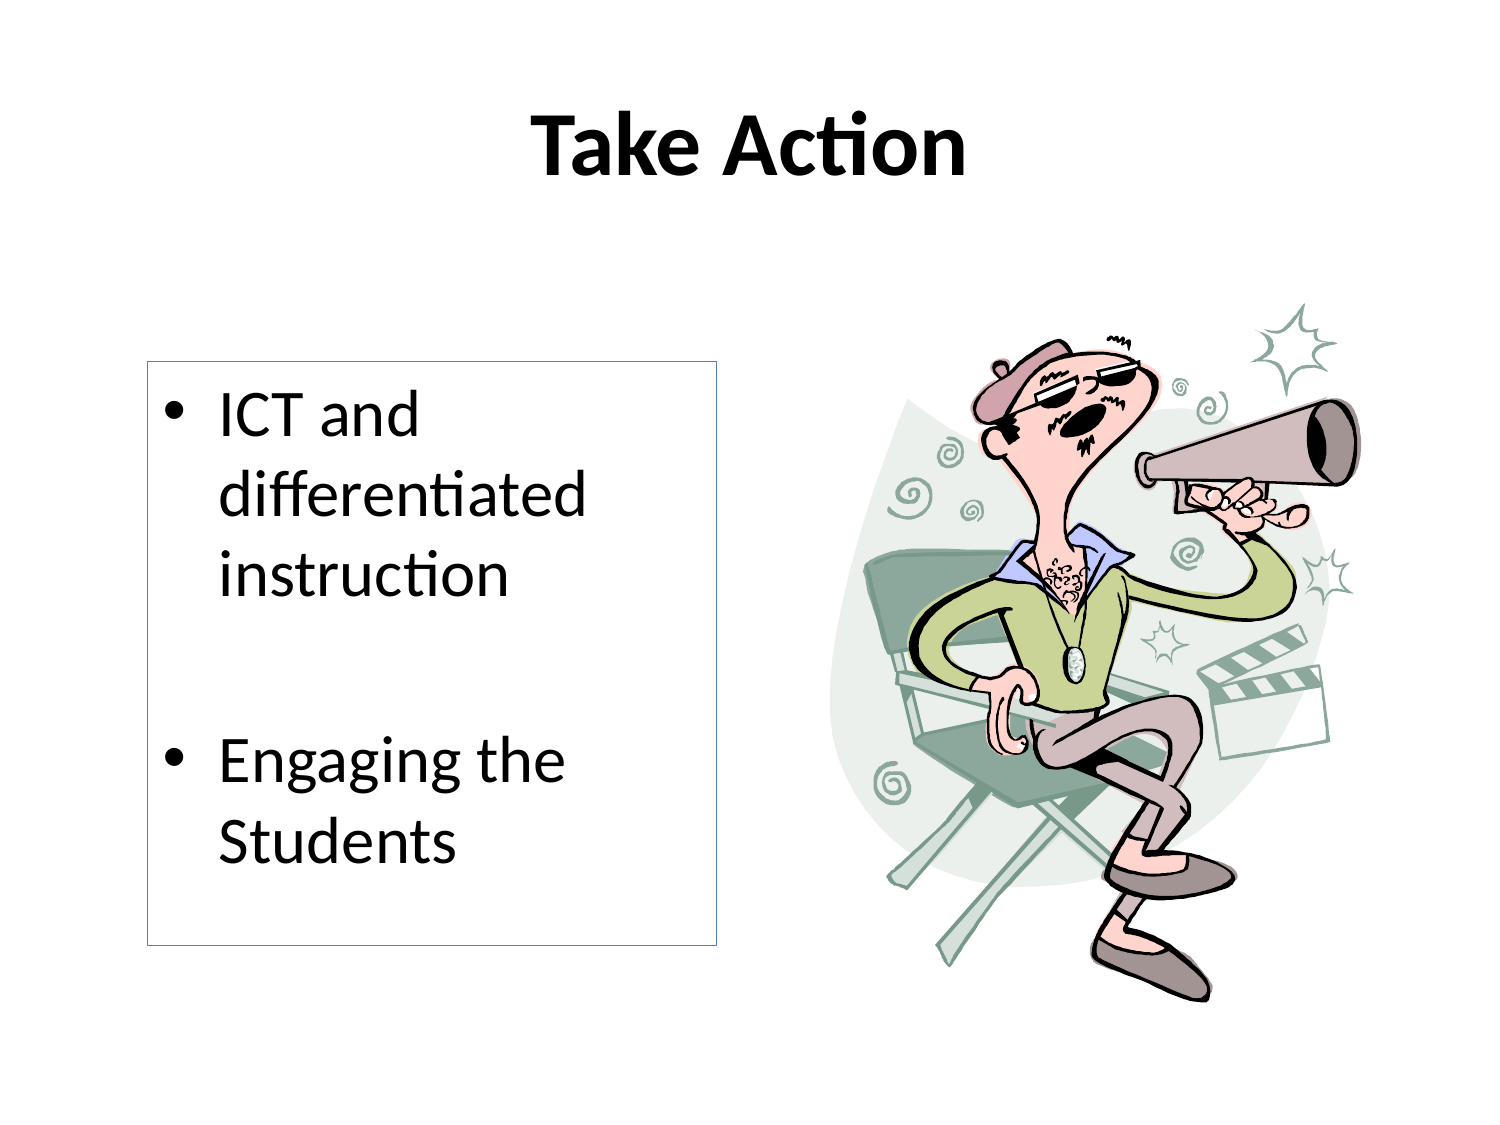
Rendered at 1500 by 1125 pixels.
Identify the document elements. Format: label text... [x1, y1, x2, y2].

title Take Action [75, 45, 1425, 233]
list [820, 294, 1371, 1012]
list ICT and differentiated instruction Engaging the Students [147, 361, 717, 946]
